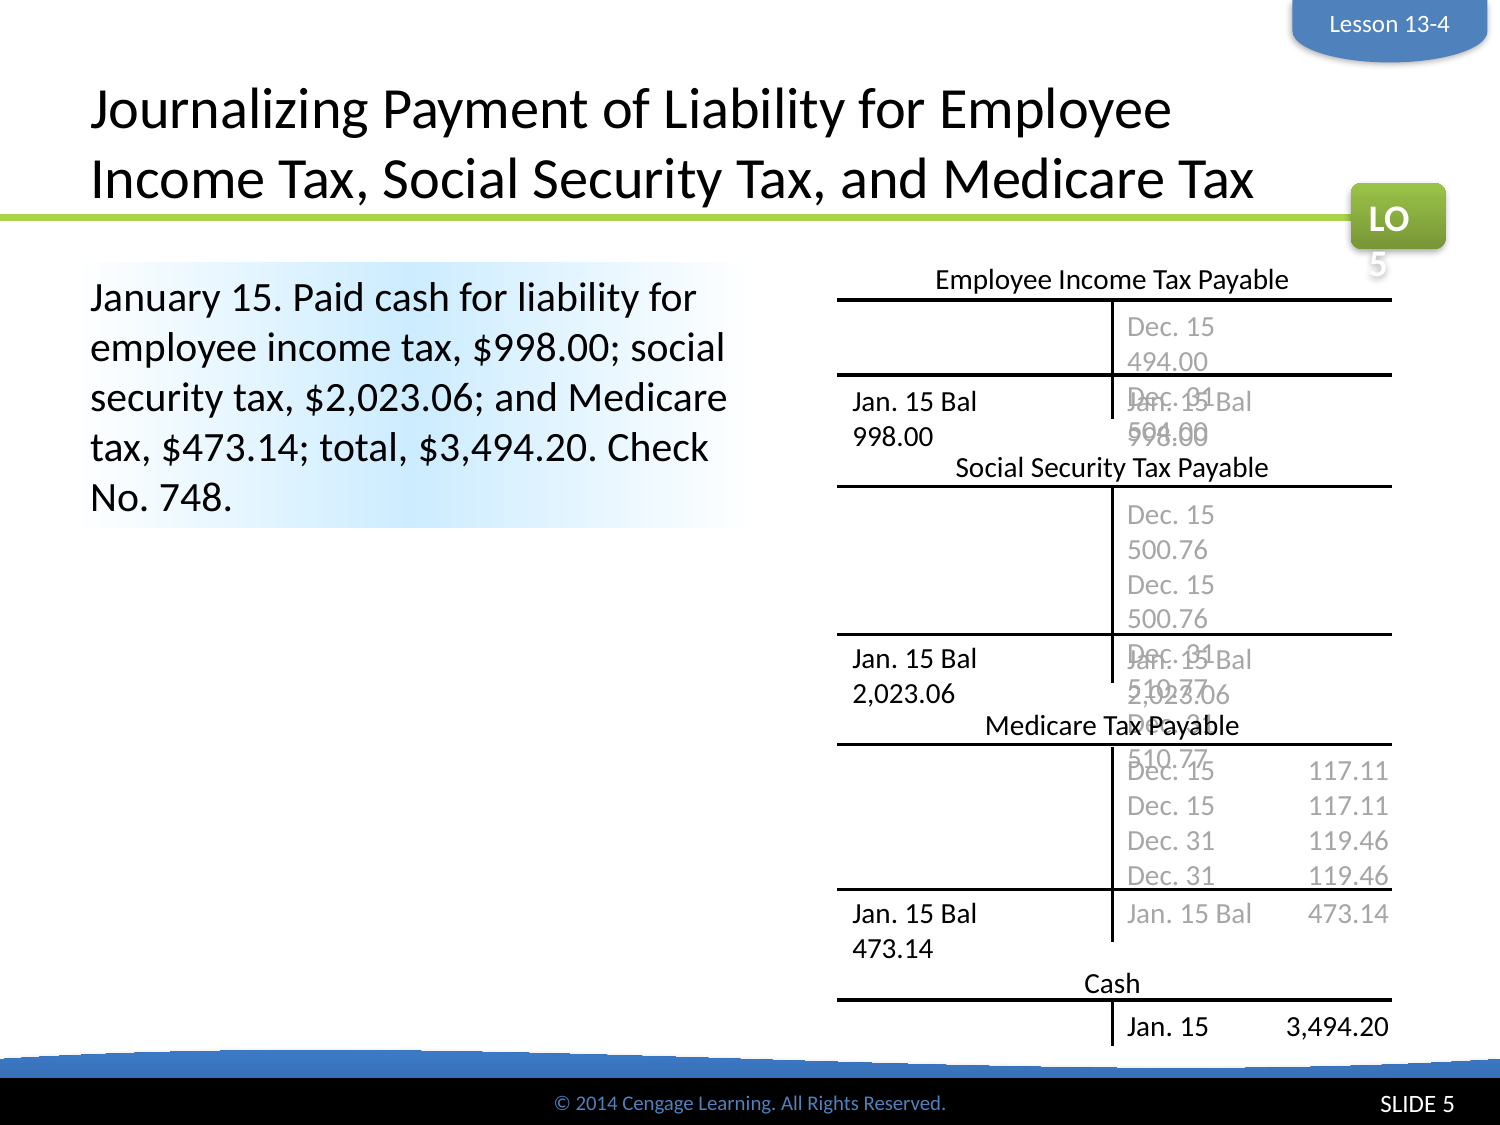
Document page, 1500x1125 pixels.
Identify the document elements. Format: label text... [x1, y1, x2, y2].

title Journalizing Payment of Liability for Employee Income Tax, Social Security Tax, and Medicare Tax [75, 29, 1350, 218]
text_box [1292, 0, 1488, 63]
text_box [837, 252, 1401, 426]
text_box LO5 [1350, 183, 1446, 250]
slide_number SLIDE 5 [1170, 1080, 1470, 1125]
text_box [837, 698, 1413, 942]
text_box January 15. Paid cash for liability for employee income tax, $998.00; social security tax, $2,023.06; and Medicare tax, $473.14; total, $3,494.20. Check No. 748. [74, 262, 750, 528]
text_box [837, 956, 1413, 1051]
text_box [837, 440, 1401, 684]
